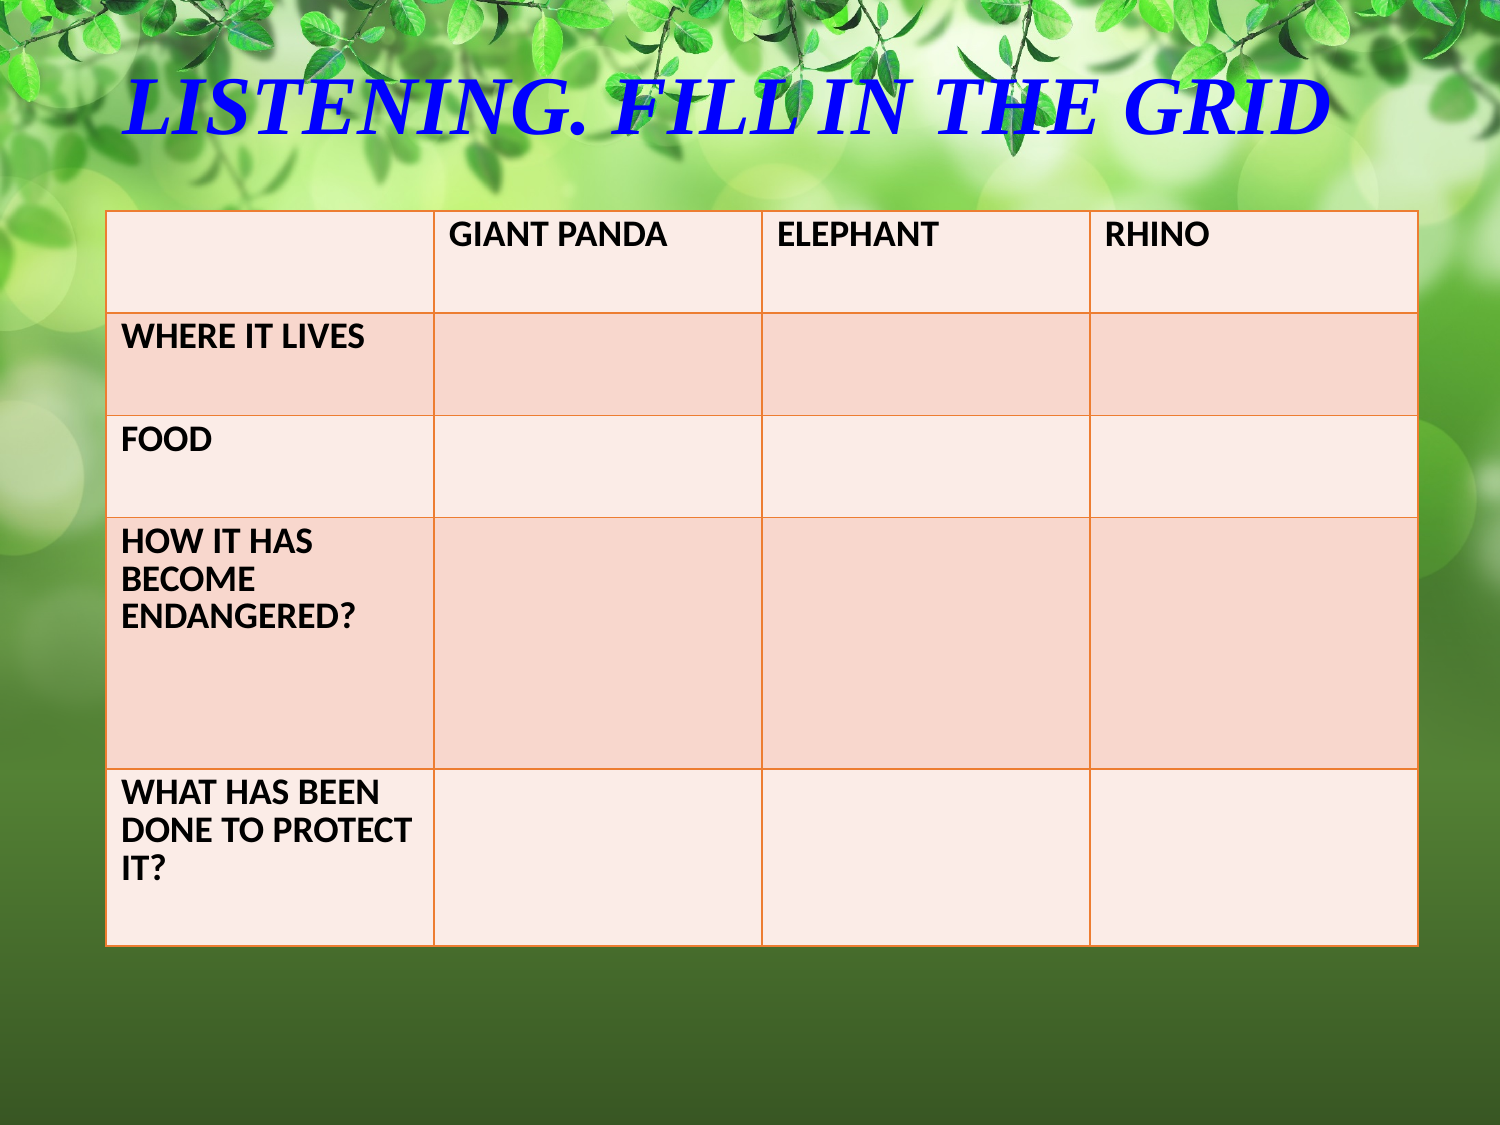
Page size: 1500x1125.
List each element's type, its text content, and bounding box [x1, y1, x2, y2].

table_cell FOOD [107, 416, 433, 517]
title LISTENING. FILL IN THE GRID [107, 25, 1399, 190]
table_header ELEPHANT [763, 212, 1089, 312]
table_cell WHERE IT LIVES [107, 314, 433, 415]
table_cell [1091, 314, 1417, 415]
table_header RHINO [1091, 212, 1417, 312]
table_header GIANT PANDA [435, 212, 761, 312]
table_cell [435, 416, 761, 517]
table_cell WHAT HAS BEEN DONE TO PROTECT IT? [107, 770, 433, 945]
table_cell [1091, 518, 1417, 768]
picture [0, 0, 1500, 563]
table_cell [1091, 416, 1417, 517]
table_cell [763, 416, 1089, 517]
table_cell HOW IT HAS BECOME ENDANGERED? [107, 518, 433, 768]
table_cell [435, 314, 761, 415]
table_cell [763, 770, 1089, 945]
table_cell [435, 770, 761, 945]
table_cell [763, 314, 1089, 415]
table_header [107, 212, 433, 312]
table_cell [1091, 770, 1417, 945]
table_cell [435, 518, 761, 768]
table_cell [763, 518, 1089, 768]
